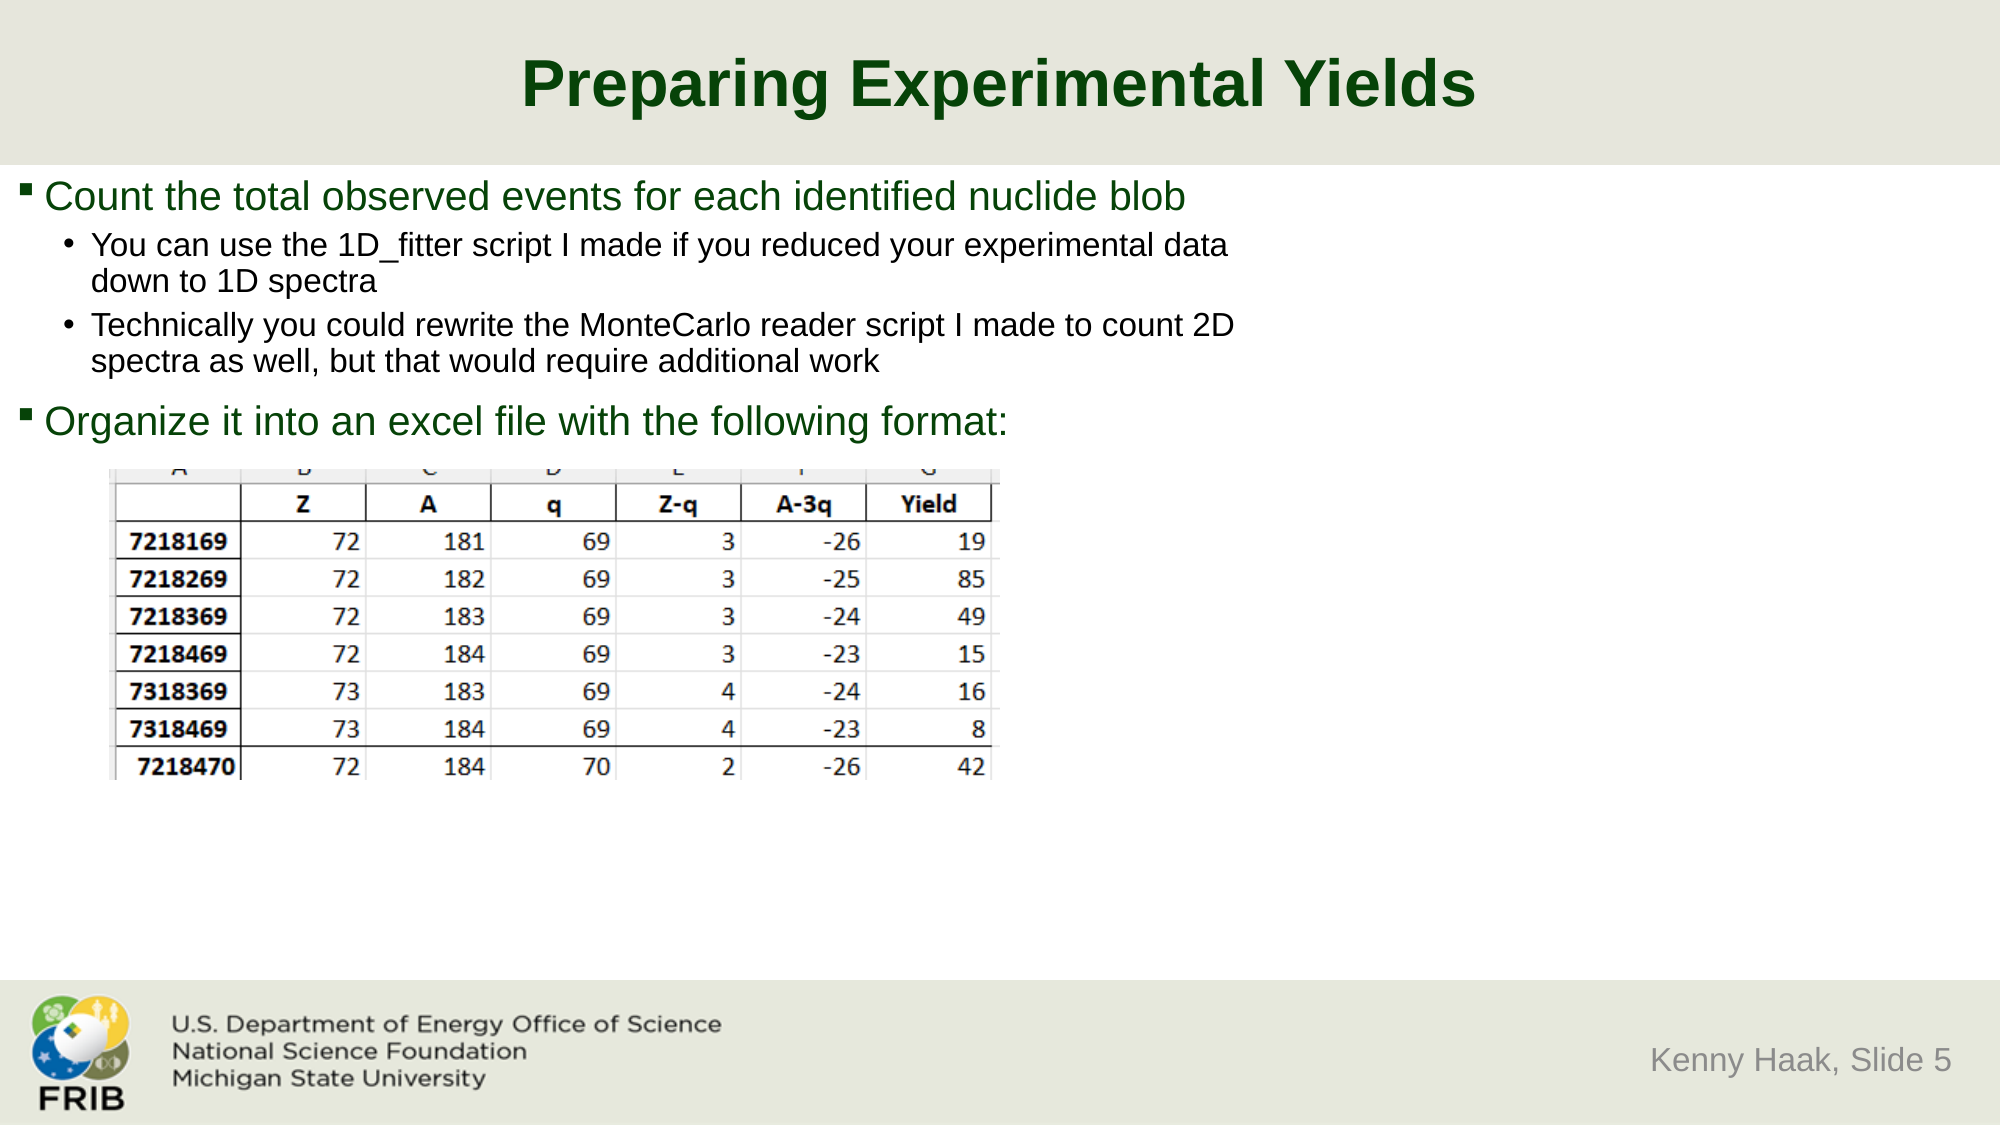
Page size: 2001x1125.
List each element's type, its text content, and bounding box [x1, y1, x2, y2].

list Count the total observed events for each identified nuclide blob You can use the 1D_fitter script I made if you reduced your experimental data down to 1D spectra Technically you could rewrite the MonteCarlo reader script I made to count 2D spectra as well, but that would require additional work Organize it into an excel file with the following format: [16, 174, 1276, 967]
picture [108, 468, 1001, 781]
picture [0, 980, 2000, 1125]
picture [0, 0, 2000, 165]
title Preparing Experimental Yields [16, 46, 1984, 128]
